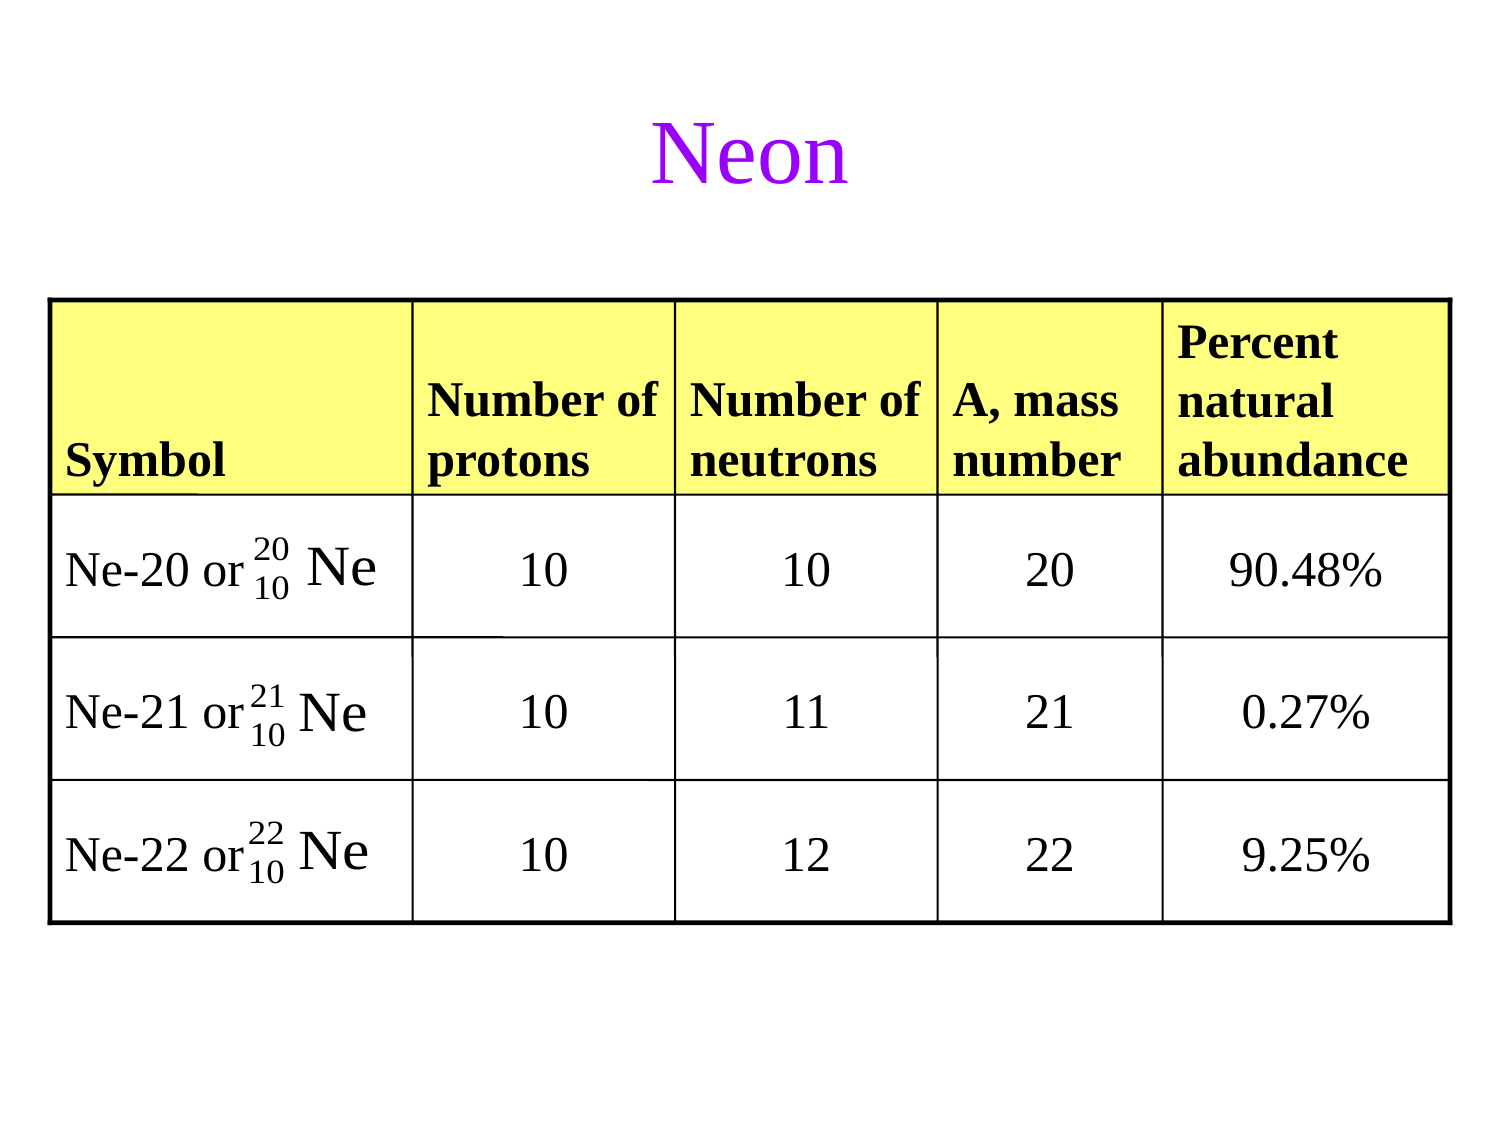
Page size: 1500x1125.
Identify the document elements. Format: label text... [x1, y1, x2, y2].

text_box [49, 299, 1451, 923]
text_box Neon [112, 52, 1388, 241]
